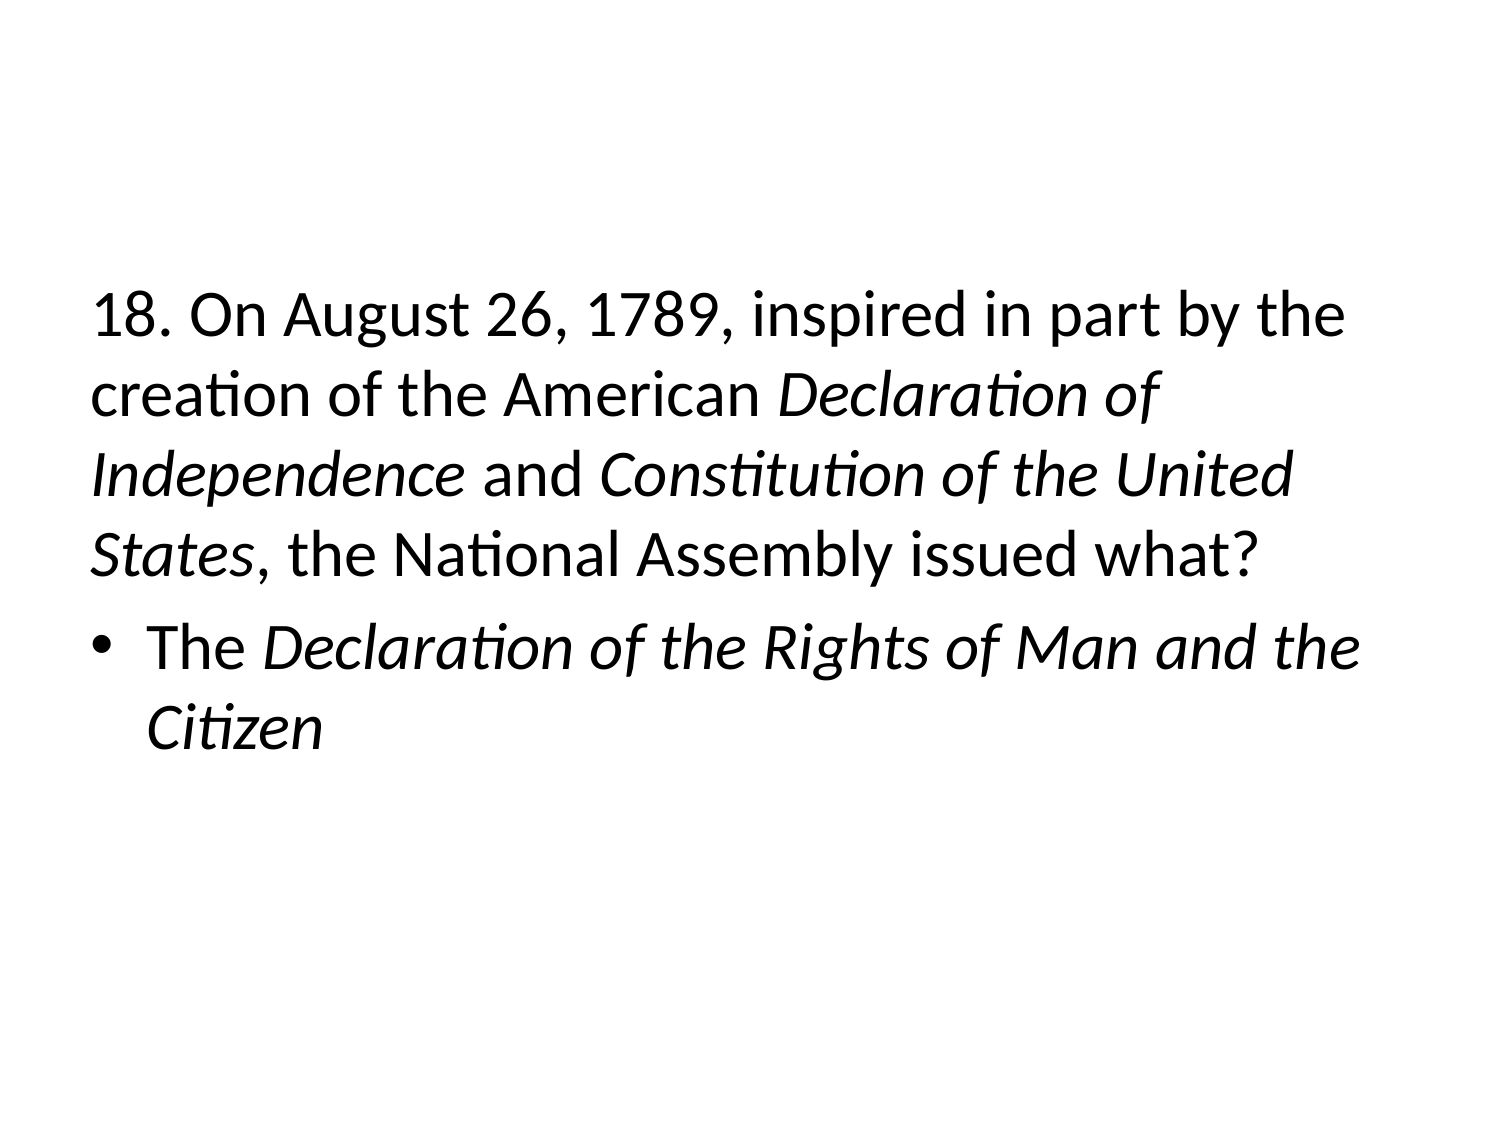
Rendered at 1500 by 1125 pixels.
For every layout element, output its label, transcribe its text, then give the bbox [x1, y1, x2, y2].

list 18. On August 26, 1789, inspired in part by the creation of the American Declaration of Independence and Constitution of the United States, the National Assembly issued what? The Declaration of the Rights of Man and the Citizen [75, 262, 1425, 1005]
